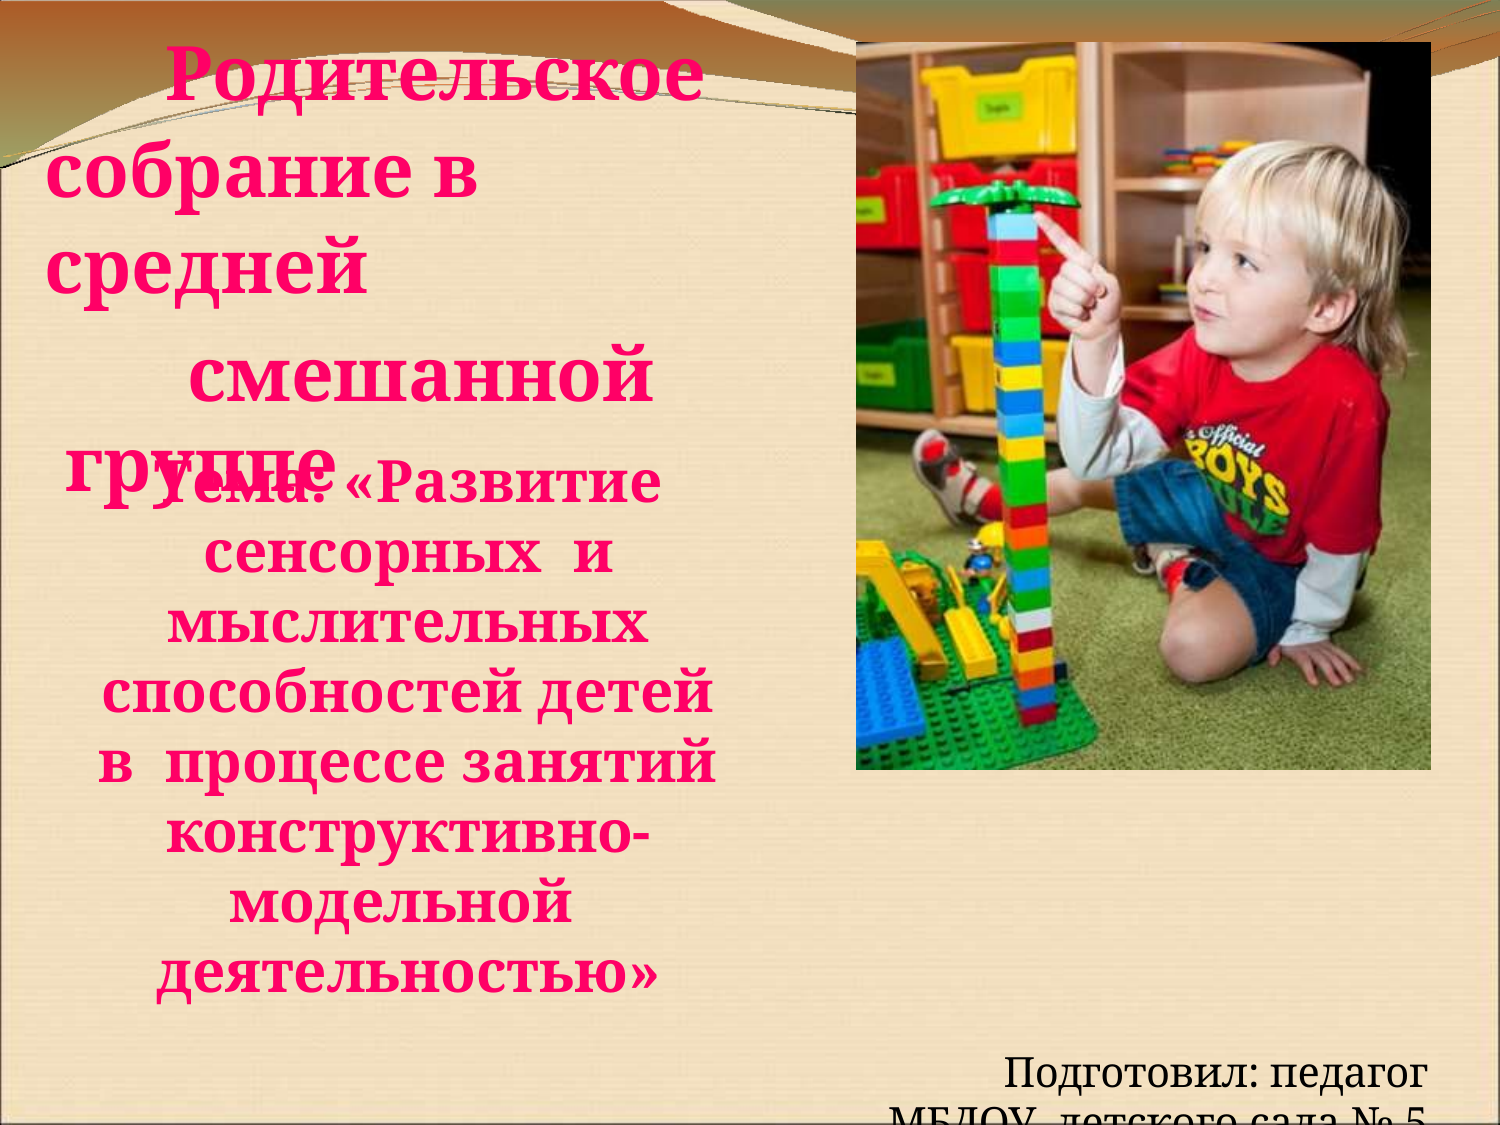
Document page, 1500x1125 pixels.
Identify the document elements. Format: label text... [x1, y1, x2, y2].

picture [0, 0, 1500, 1125]
text_box Тема: «Развитие сенсорных и мыслительных способностей детей в процессе занятий конструктивно-модельной деятельностью» Подготовил: педагог МБДОУ детского сада № 5 «Ромашка» села Шедок Сапрыкина Наталья Александровна [12, 441, 1429, 1125]
title Родительское собрание в средней смешанной группе [42, 17, 773, 441]
